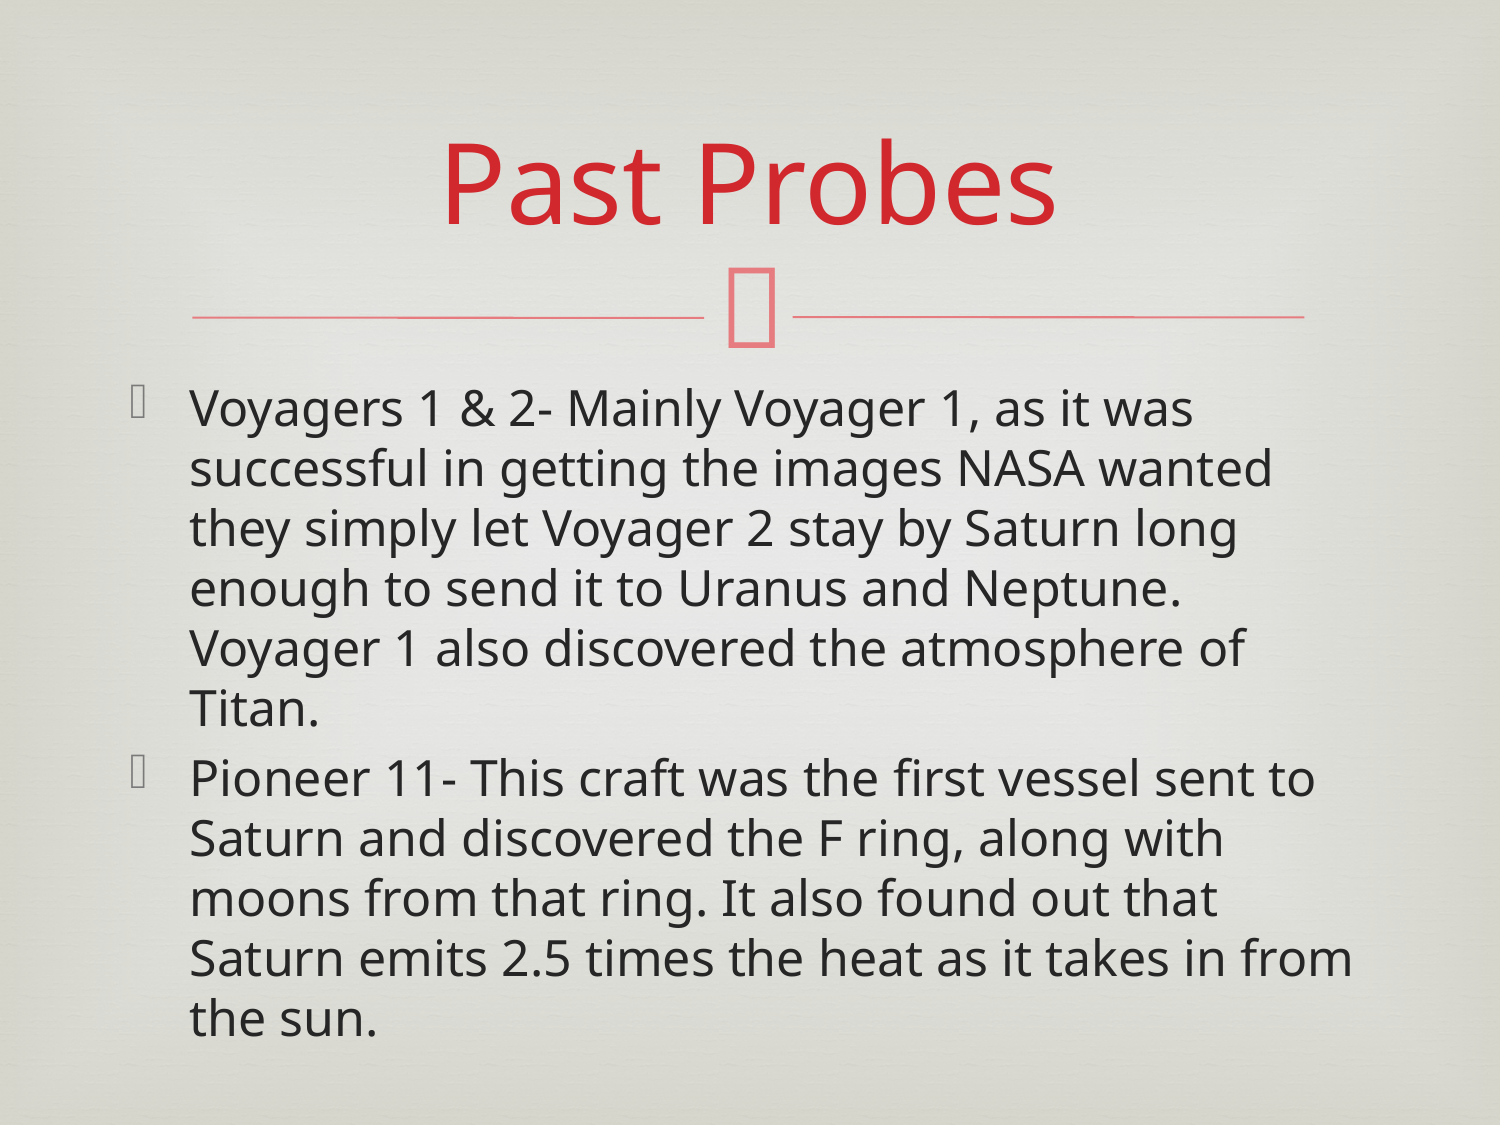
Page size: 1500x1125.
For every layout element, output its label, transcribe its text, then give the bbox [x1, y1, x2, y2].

title Past Probes [112, 93, 1386, 267]
list Voyagers 1 & 2- Mainly Voyager 1, as it was successful in getting the images NASA wanted they simply let Voyager 2 stay by Saturn long enough to send it to Uranus and Neptune. Voyager 1 also discovered the atmosphere of Titan. Pioneer 11- This craft was the first vessel sent to Saturn and discovered the F ring, along with moons from that ring. It also found out that Saturn emits 2.5 times the heat as it takes in from the sun. [114, 368, 1386, 1005]
